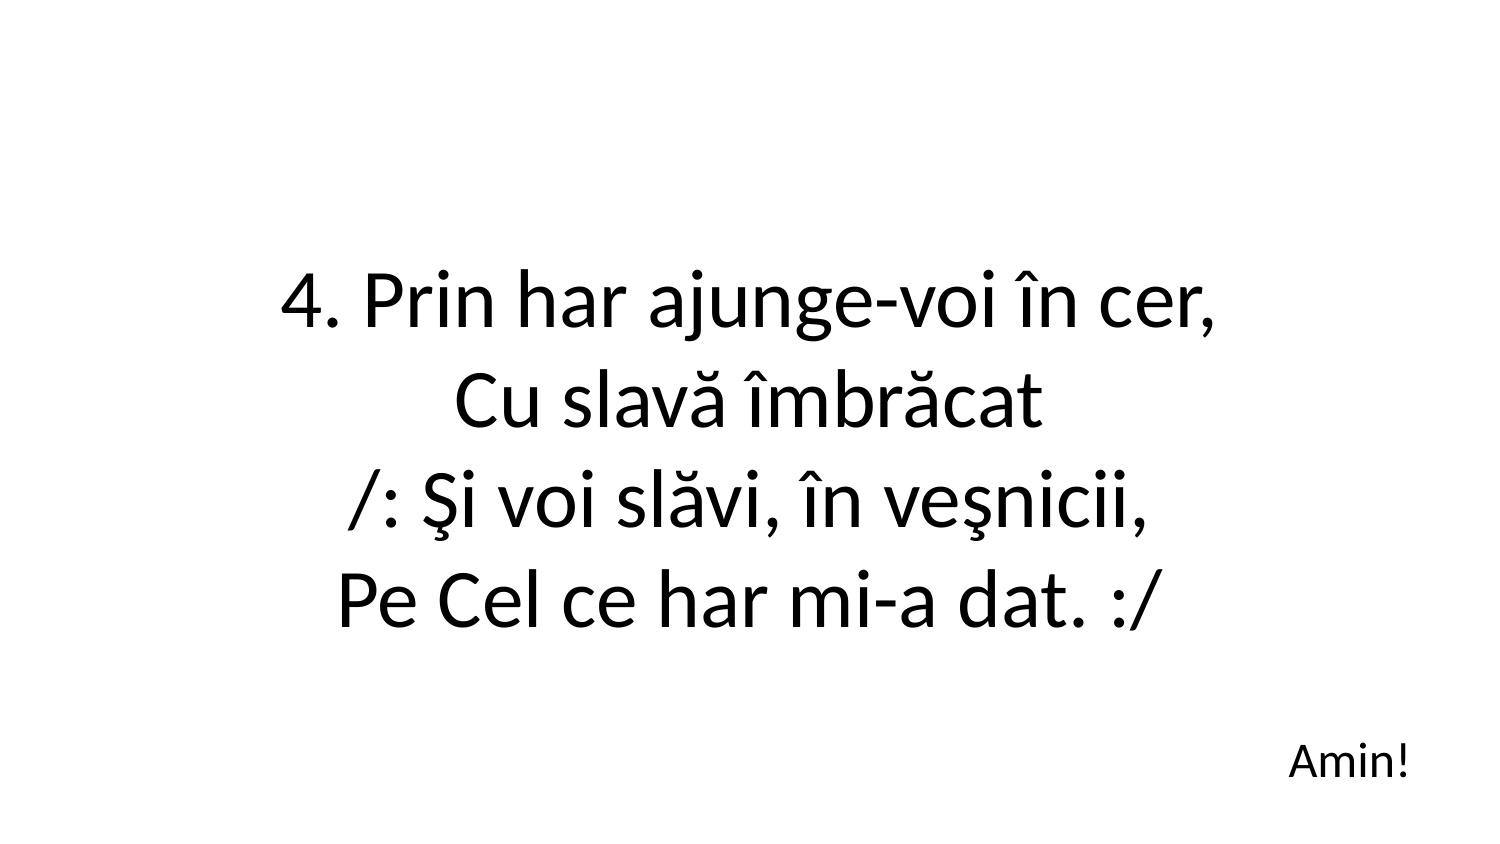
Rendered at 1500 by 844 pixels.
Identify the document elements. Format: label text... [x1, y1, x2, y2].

text_box Amin! [1273, 674, 1427, 795]
text_box 4. Prin har ajunge-voi în cer, Cu slavă îmbrăcat /: Şi voi slăvi, în veşnicii, Pe Cel ce har mi-a dat. :/ [265, 192, 1235, 652]
